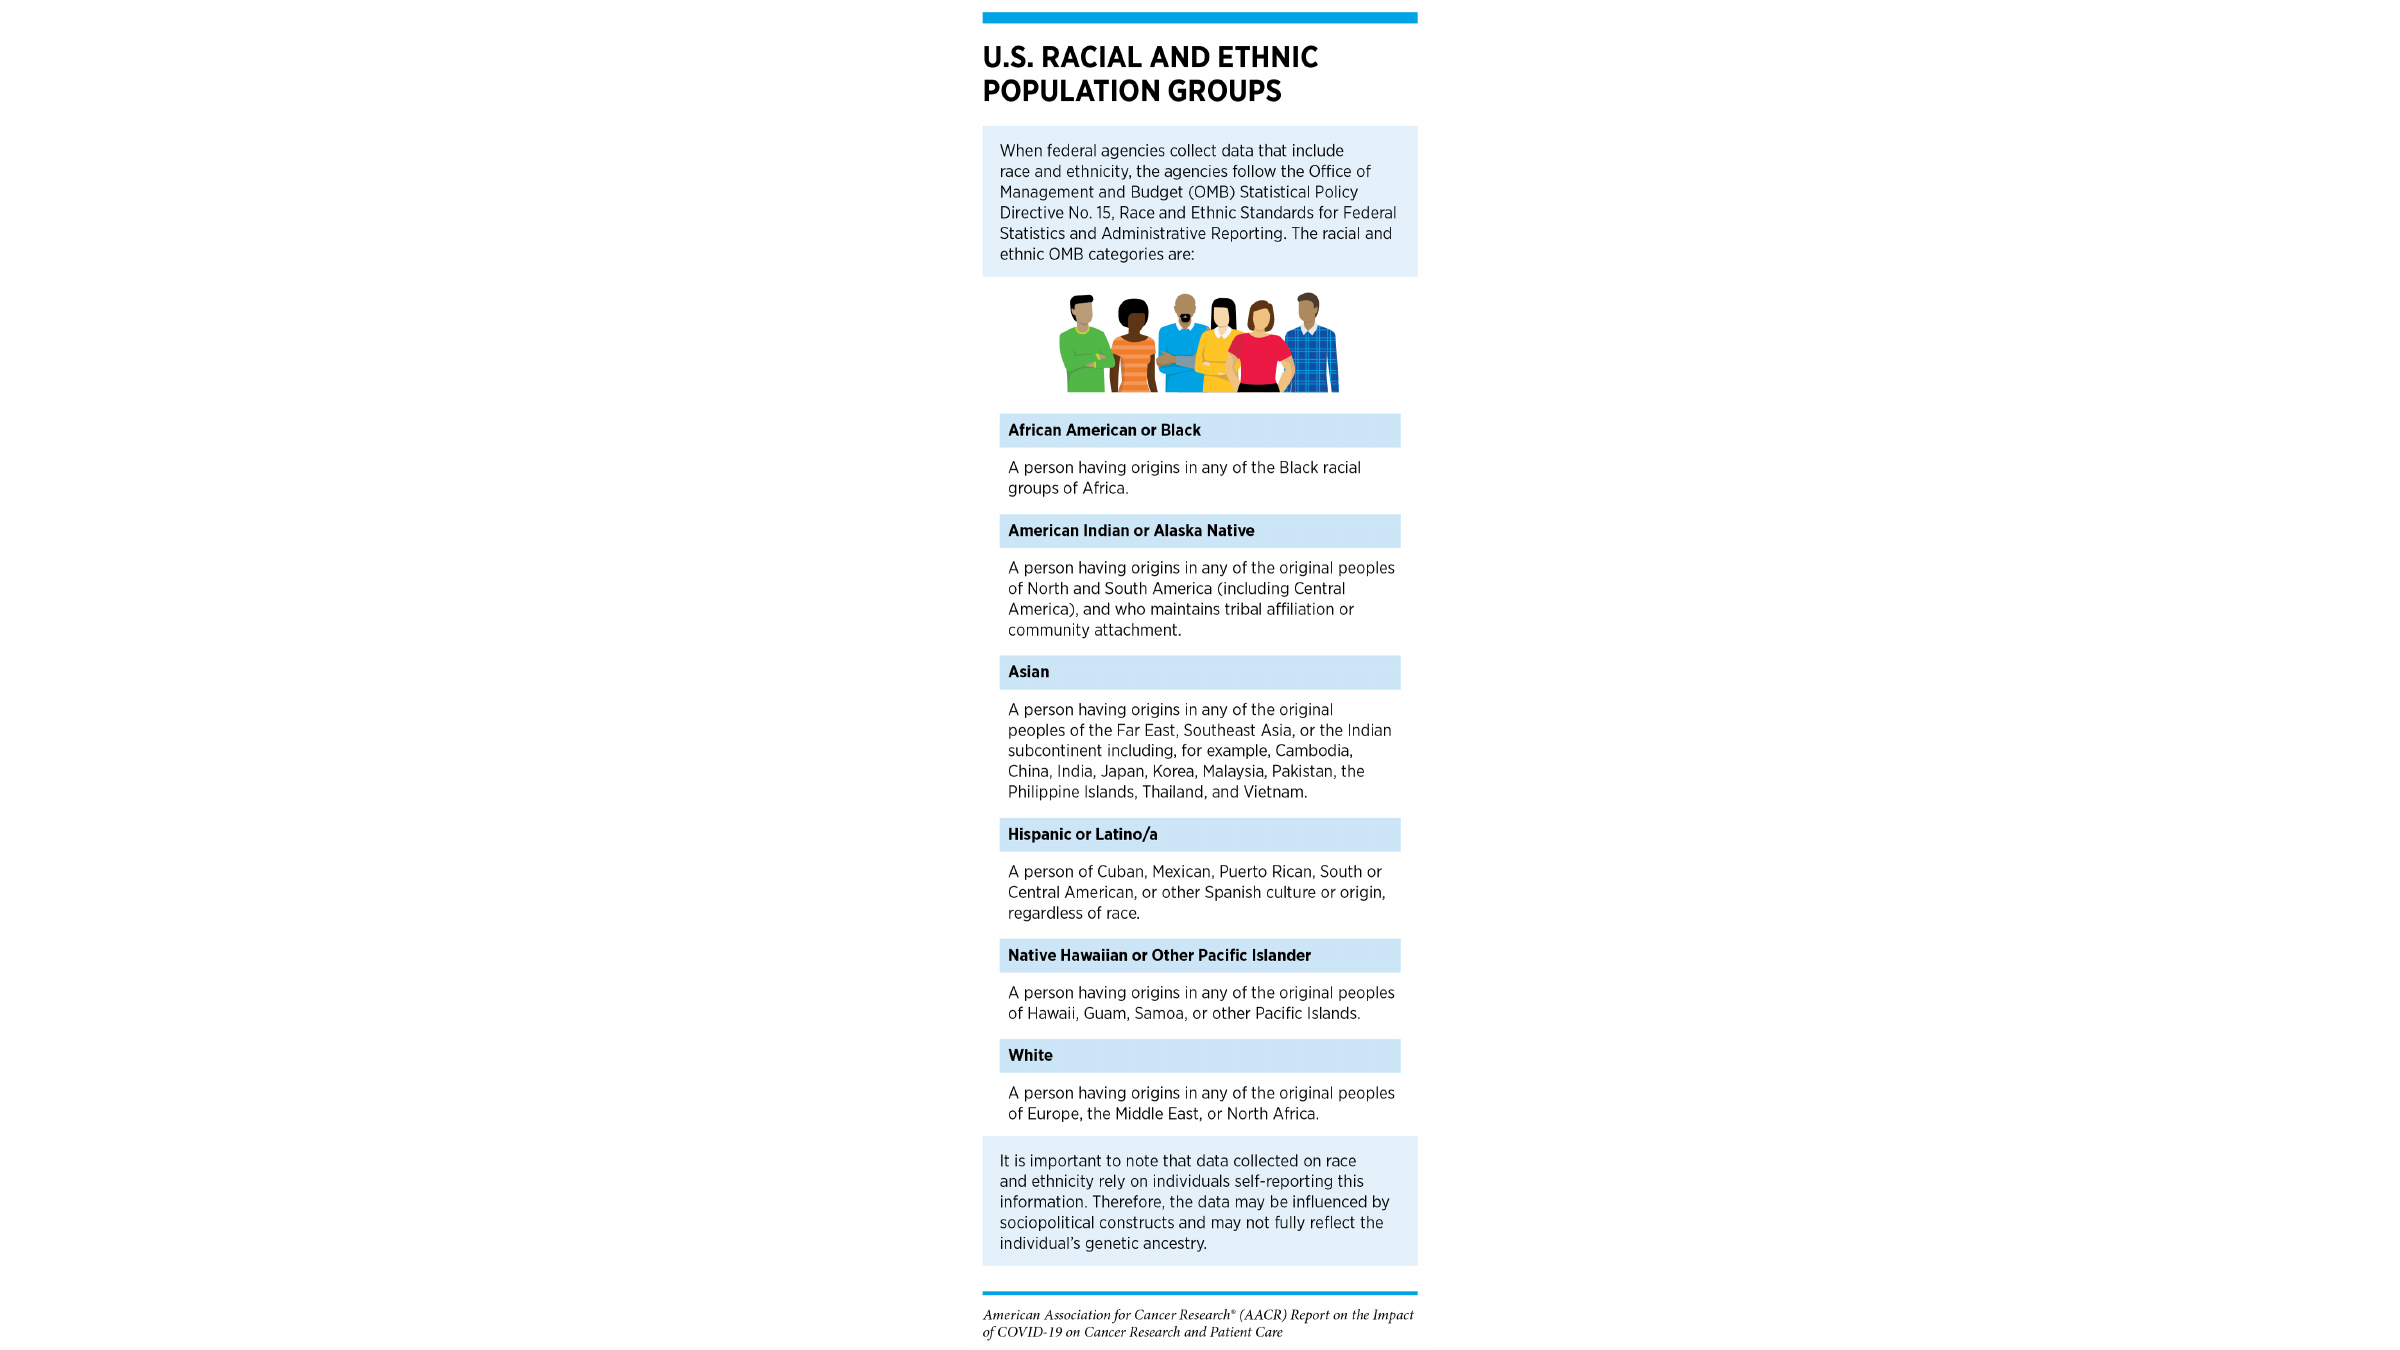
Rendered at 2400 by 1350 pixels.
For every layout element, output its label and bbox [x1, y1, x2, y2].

picture [969, 0, 1431, 1350]
